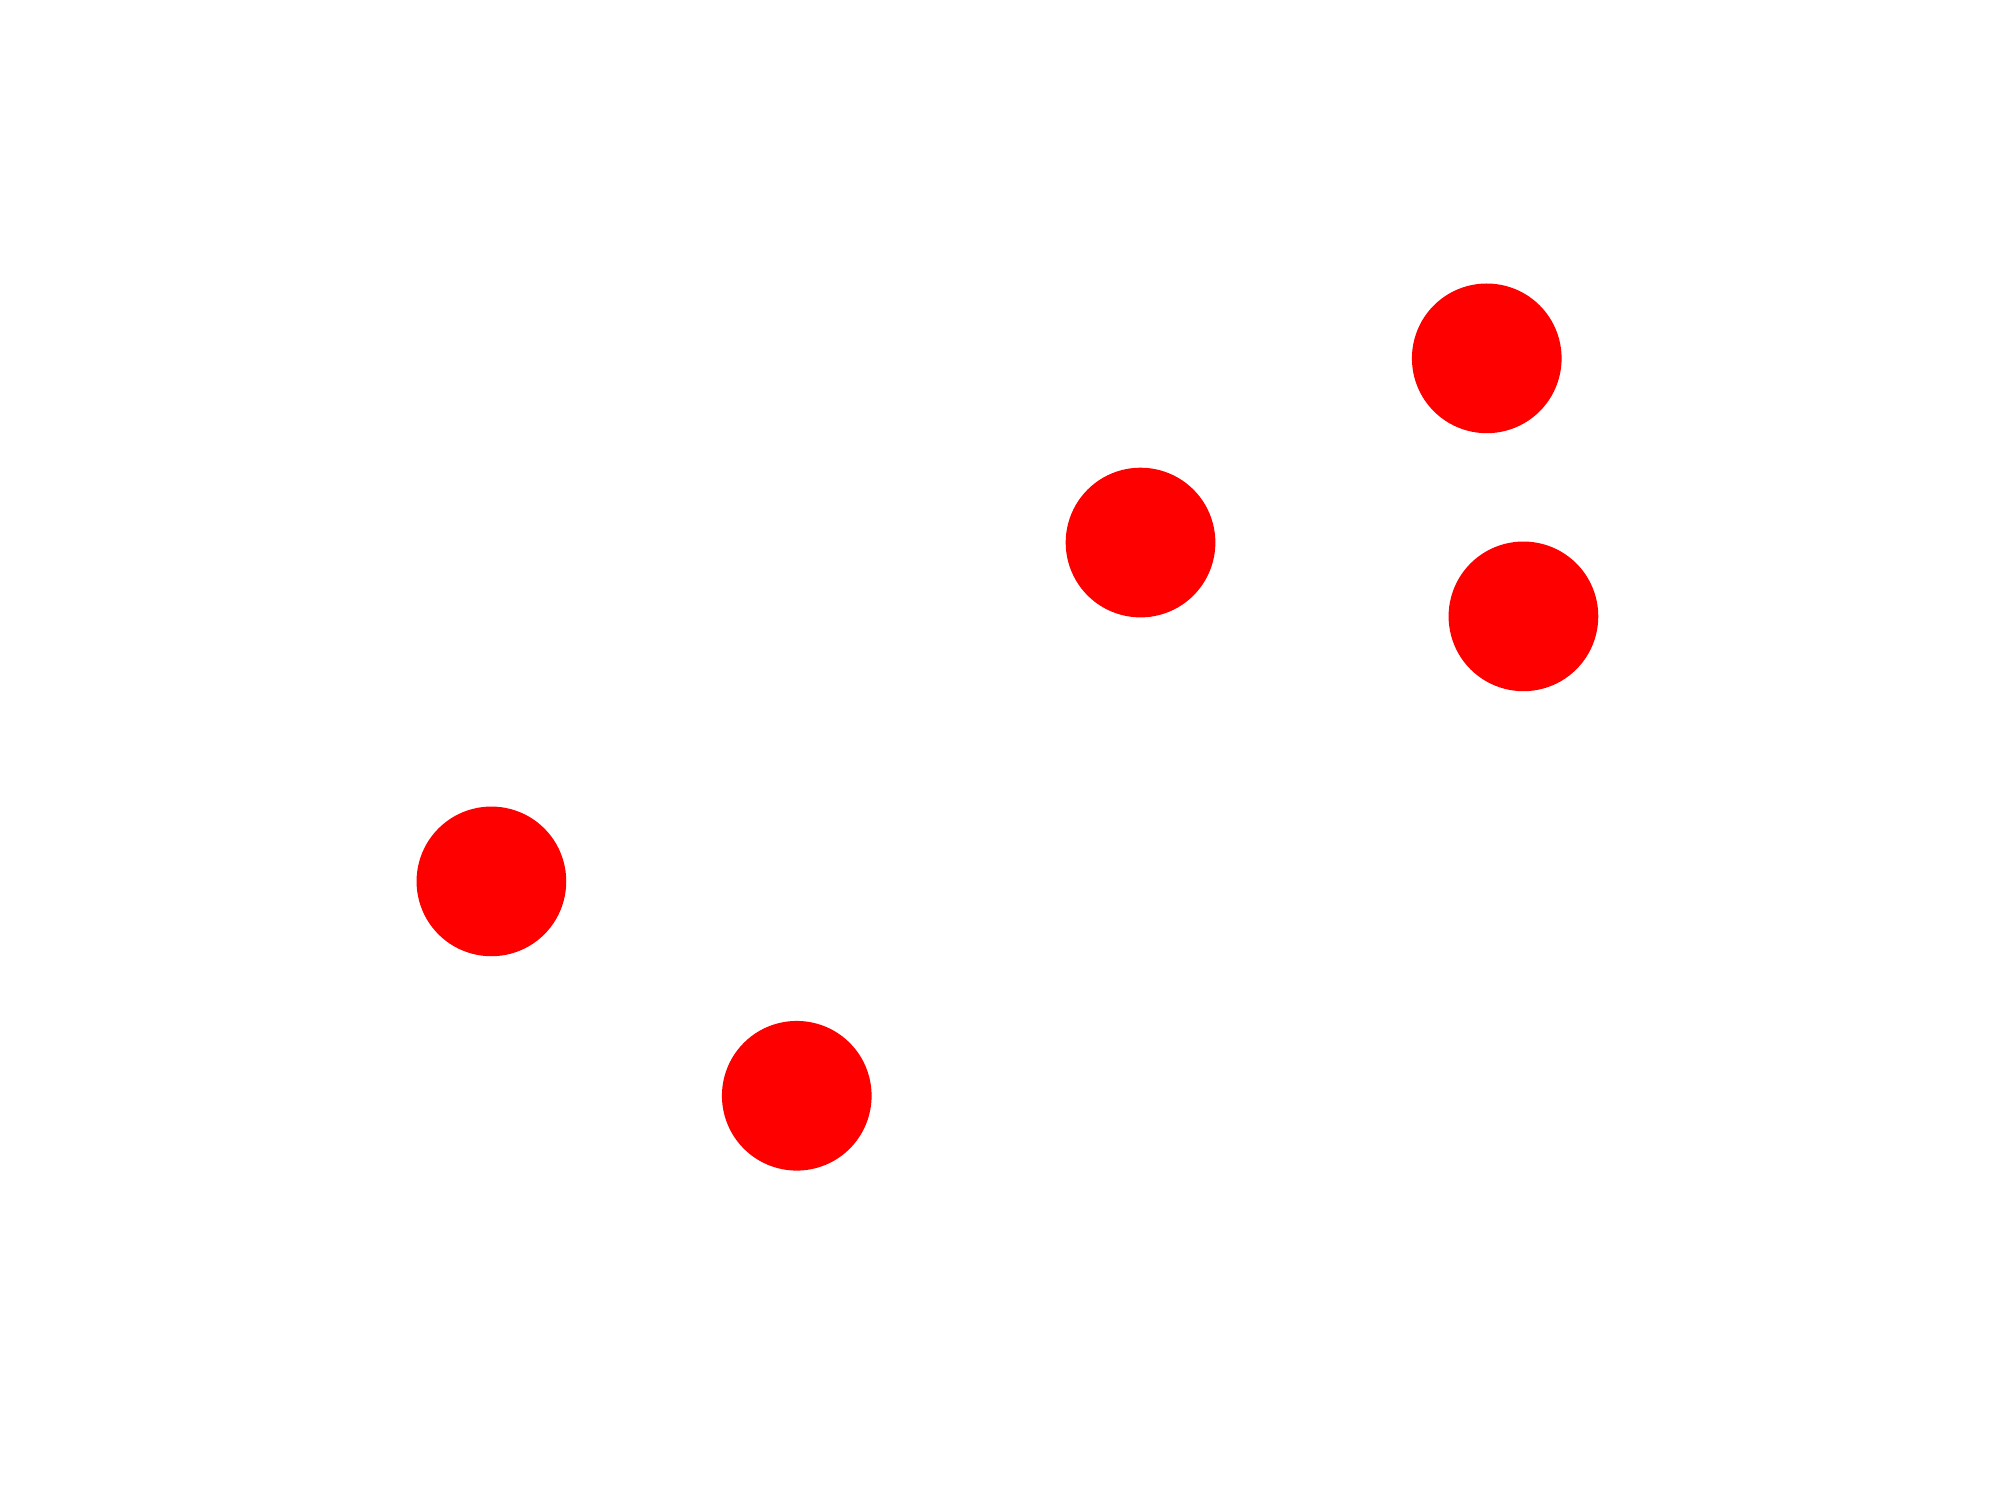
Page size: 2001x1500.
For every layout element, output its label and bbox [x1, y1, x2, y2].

text_box [1065, 467, 1216, 618]
text_box [721, 1020, 872, 1171]
text_box [1411, 283, 1562, 434]
text_box [416, 806, 567, 957]
text_box [1448, 541, 1599, 692]
